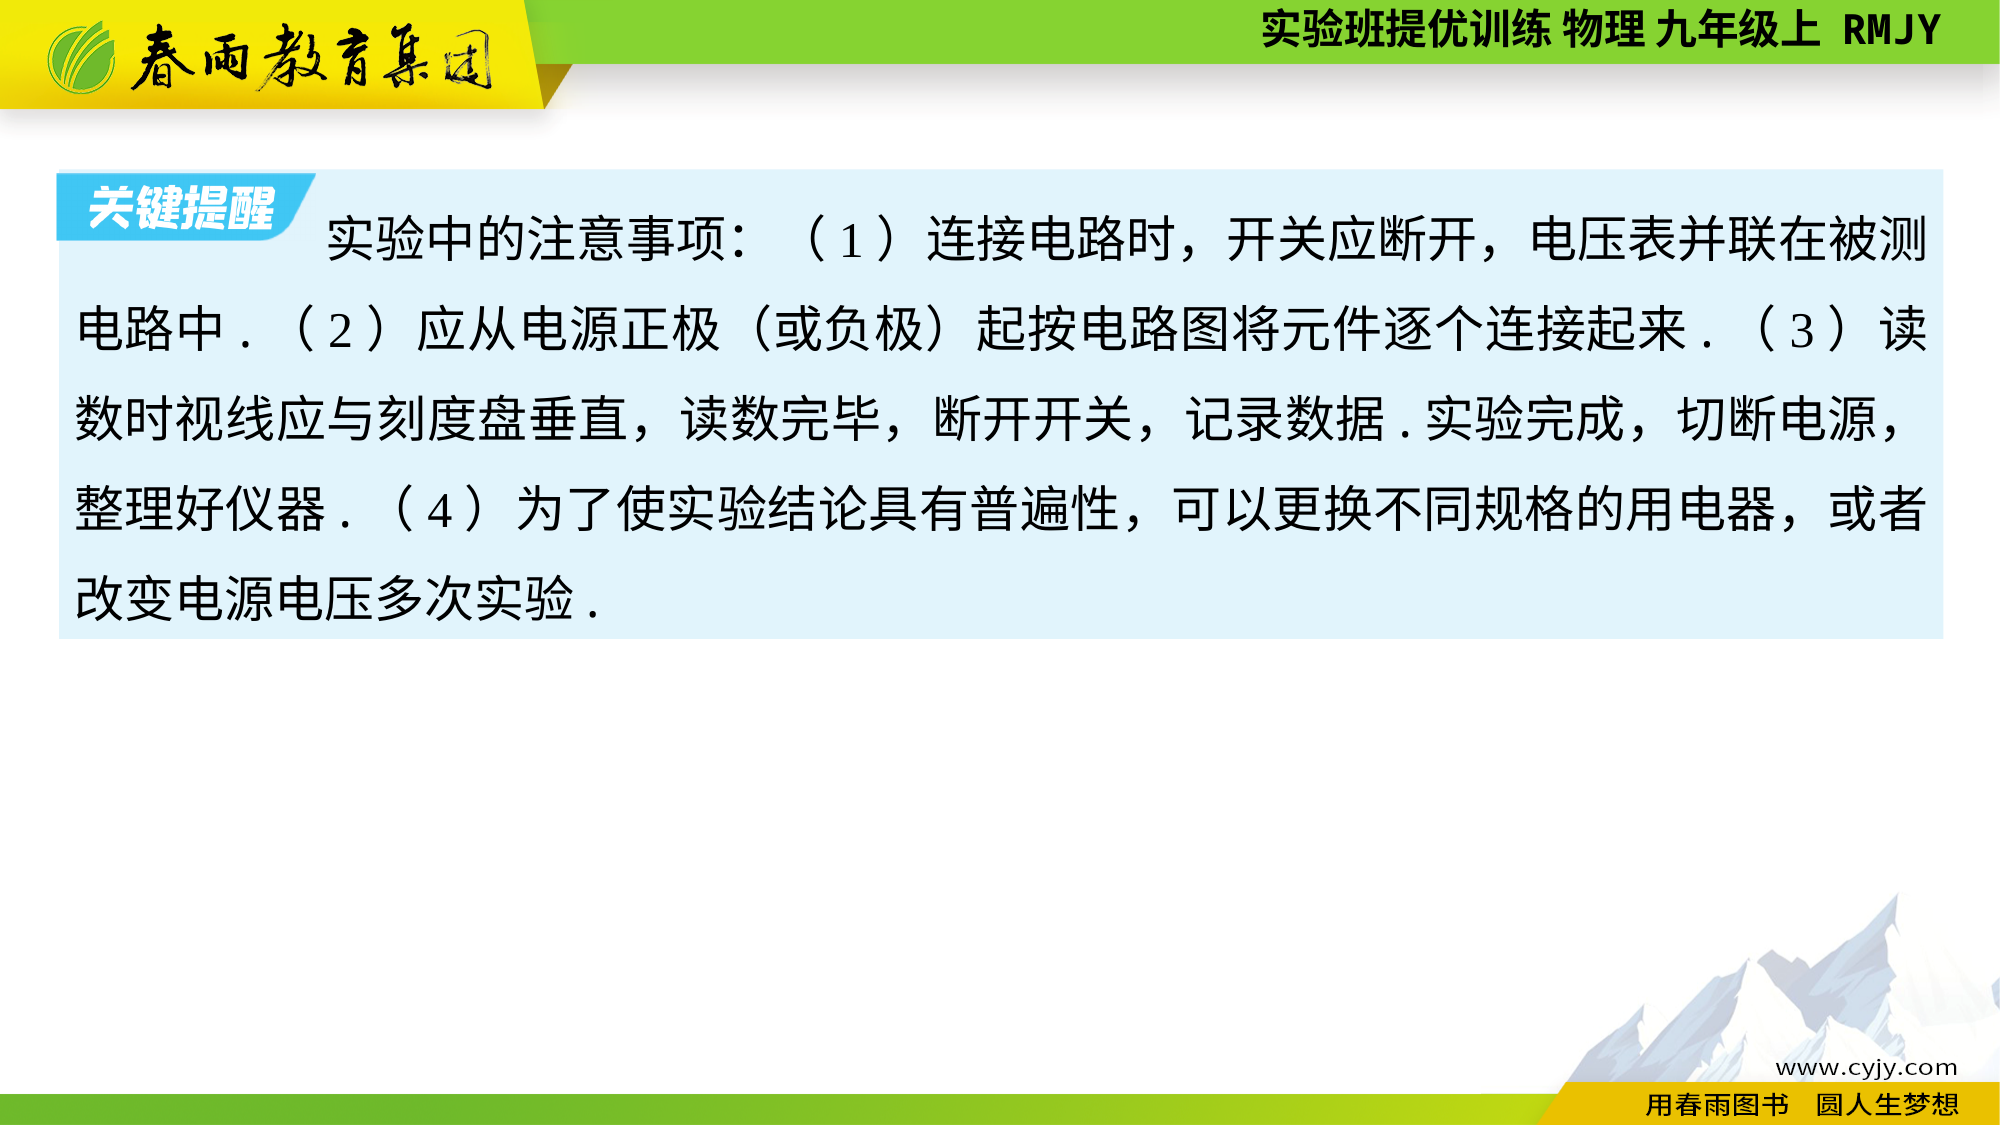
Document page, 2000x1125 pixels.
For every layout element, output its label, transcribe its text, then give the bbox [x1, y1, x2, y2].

list 实验中的注意事项：（1）连接电路时，开关应断开，电压表并联在被测电路中.（2）应从电源正极（或负极）起按电路图将元件逐个连接起来.（3）读数时视线应与刻度盘垂直，读数完毕，断开开关，记录数据.实验完成，切断电源，整理好仪器.（4）为了使实验结论具有普遍性，可以更换不同规格的用电器，或者改变电源电压多次实验. [59, 169, 1944, 639]
picture [0, 0, 2000, 1125]
